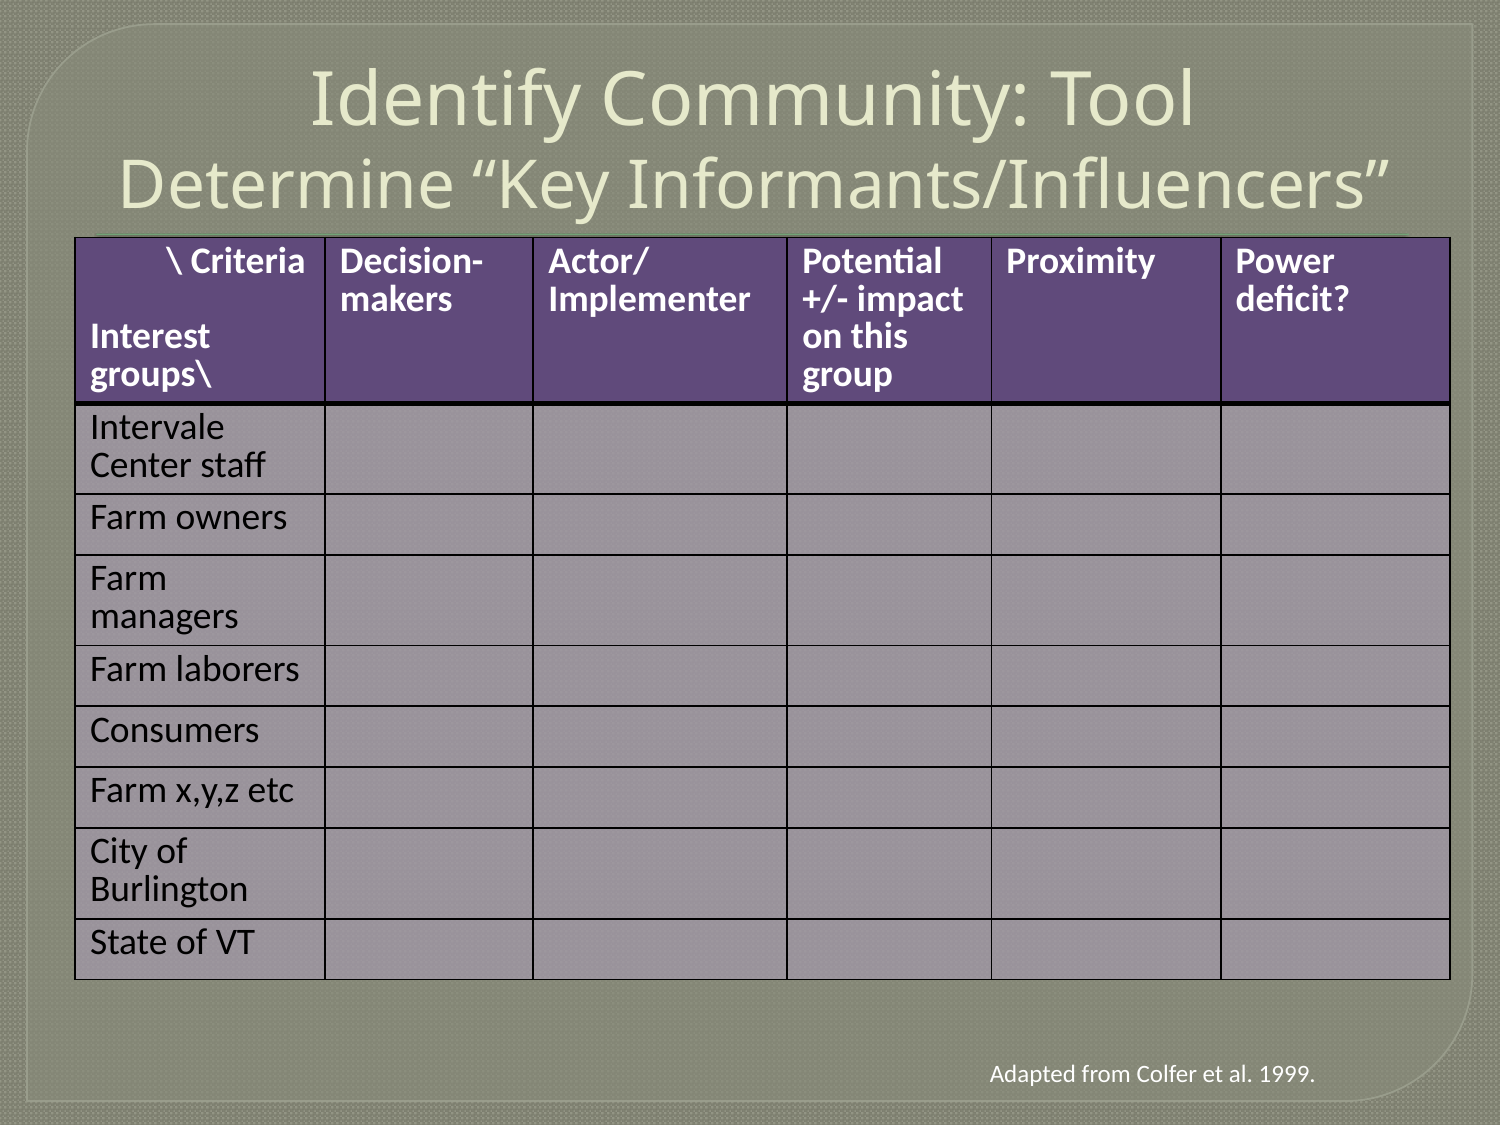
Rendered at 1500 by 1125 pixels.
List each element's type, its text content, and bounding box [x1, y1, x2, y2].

table_cell [326, 920, 532, 979]
table_cell [326, 495, 532, 554]
table_cell Farm x,y,z etc [76, 768, 324, 827]
table_header Decision-makers [326, 238, 532, 401]
text_box Adapted from Colfer et al. 1999. [975, 1050, 1475, 1095]
table_cell [788, 406, 991, 493]
table_header Power deficit? [1222, 238, 1449, 401]
table_cell [1222, 707, 1449, 766]
table_cell [992, 646, 1220, 705]
table_cell [992, 406, 1220, 493]
table_cell Farm owners [76, 495, 324, 554]
table_cell [1222, 495, 1449, 554]
table_cell [992, 707, 1220, 766]
table_cell [534, 768, 786, 827]
table_cell Intervale Center staff [76, 406, 324, 493]
table_cell [992, 920, 1220, 979]
table_cell [326, 707, 532, 766]
table_cell [992, 556, 1220, 645]
table_cell [326, 768, 532, 827]
table_cell [788, 768, 991, 827]
table_cell [788, 707, 991, 766]
table_cell [534, 495, 786, 554]
table_cell [1222, 406, 1449, 493]
table_header Potential +/- impact on this group [788, 238, 991, 401]
table_header Actor/ Implementer [534, 238, 786, 401]
table_cell [1222, 556, 1449, 645]
table_cell Farm managers [76, 556, 324, 645]
table_header \ Criteria Interest groups\ [76, 238, 324, 401]
table_cell [534, 556, 786, 645]
table_cell [534, 646, 786, 705]
table_cell [326, 406, 532, 493]
table_cell [534, 920, 786, 979]
table_cell State of VT [76, 920, 324, 979]
table_cell [326, 556, 532, 645]
table_cell Consumers [76, 707, 324, 766]
table_cell [1222, 920, 1449, 979]
table_cell [788, 495, 991, 554]
table_cell [992, 768, 1220, 827]
table_cell [534, 829, 786, 918]
table_header Proximity [992, 238, 1220, 401]
table_cell [534, 707, 786, 766]
table_cell Farm laborers [76, 646, 324, 705]
table_cell [1222, 646, 1449, 705]
table_cell [992, 829, 1220, 918]
table_cell [992, 495, 1220, 554]
table_cell [534, 406, 786, 493]
table_cell [326, 829, 532, 918]
table_cell [326, 646, 532, 705]
table_cell City of Burlington [76, 829, 324, 918]
table_cell [1222, 768, 1449, 827]
table_cell [788, 556, 991, 645]
table_cell [788, 829, 991, 918]
title Identify Community: Tool Determine “Key Informants/Influencers” [75, 41, 1425, 230]
table_cell [1222, 829, 1449, 918]
table_cell [788, 920, 991, 979]
table_cell [788, 646, 991, 705]
